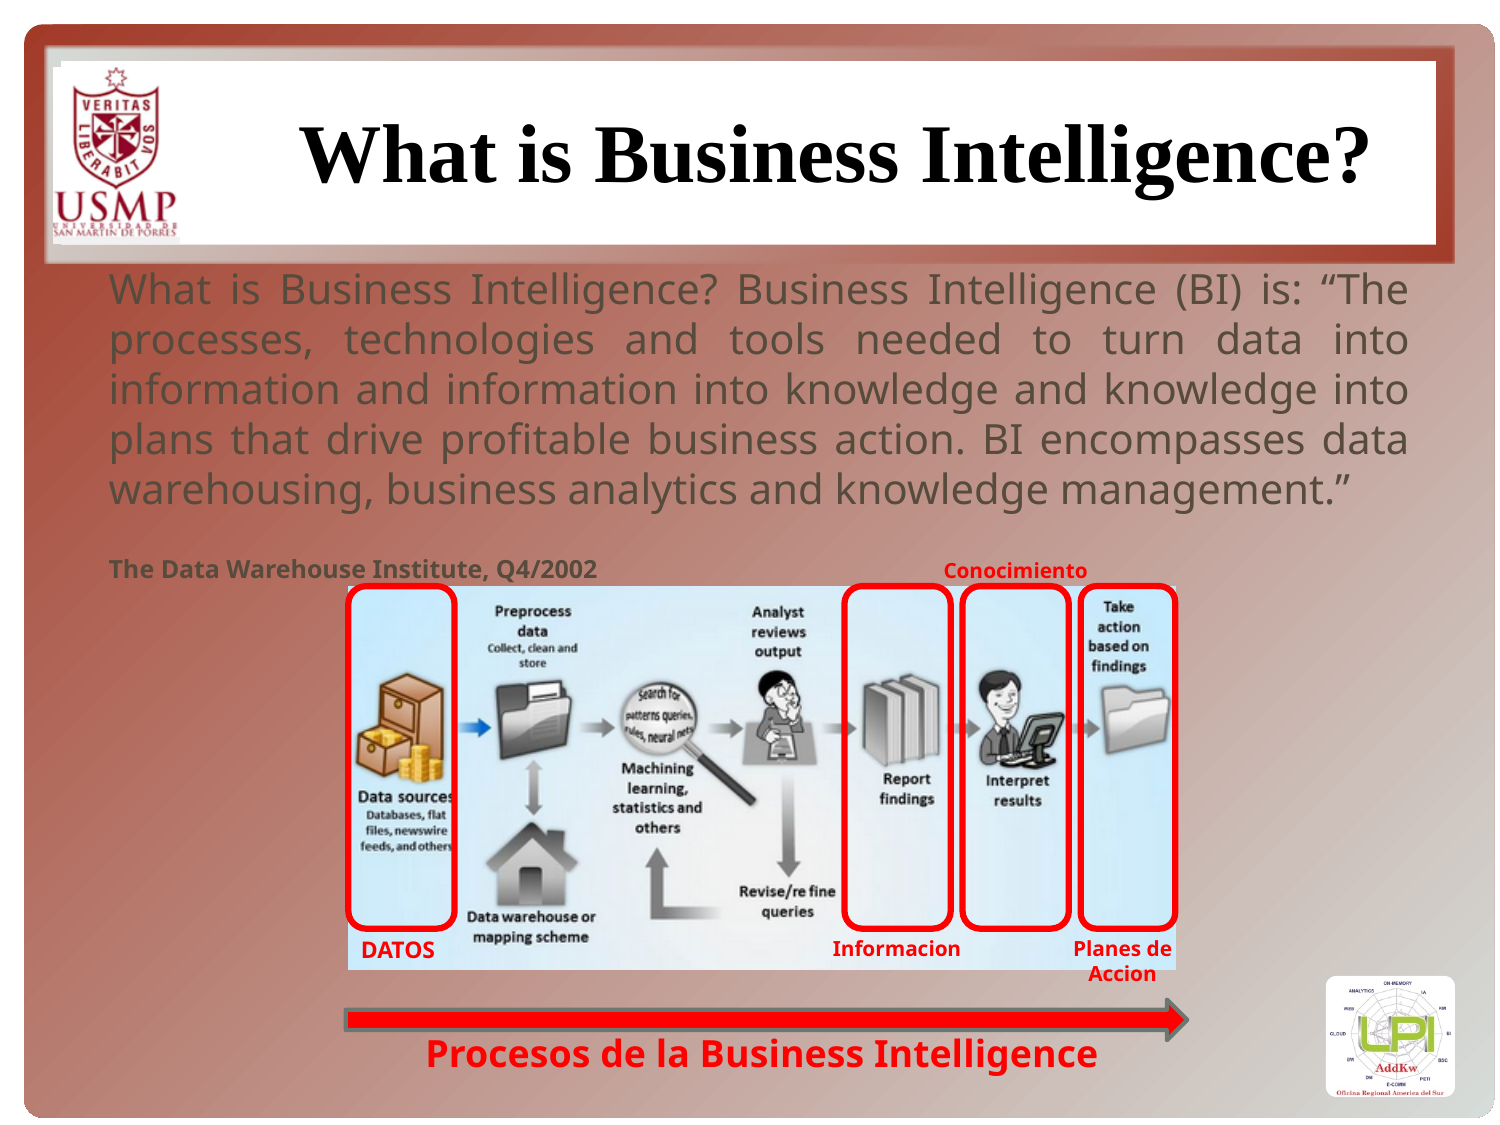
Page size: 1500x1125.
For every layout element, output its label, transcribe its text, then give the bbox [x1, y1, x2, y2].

list What is Business Intelligence? Business Intelligence (BI) is: “The processes, technologies and tools needed to turn data into information and information into knowledge and knowledge into plans that drive profitable business action. BI encompasses data warehousing, business analytics and knowledge management.” The Data Warehouse Institute, Q4/2002 [75, 255, 1425, 973]
text_box Conocimiento [928, 550, 1103, 585]
text_box Procesos de la Business Intelligence [410, 1023, 1114, 1083]
text_box Planes de Accion [1058, 928, 1187, 994]
picture [348, 585, 1176, 970]
text_box [343, 997, 1190, 1043]
picture [53, 67, 180, 244]
picture [1325, 975, 1455, 1097]
text_box What is Business Intelligence? [283, 92, 1390, 207]
